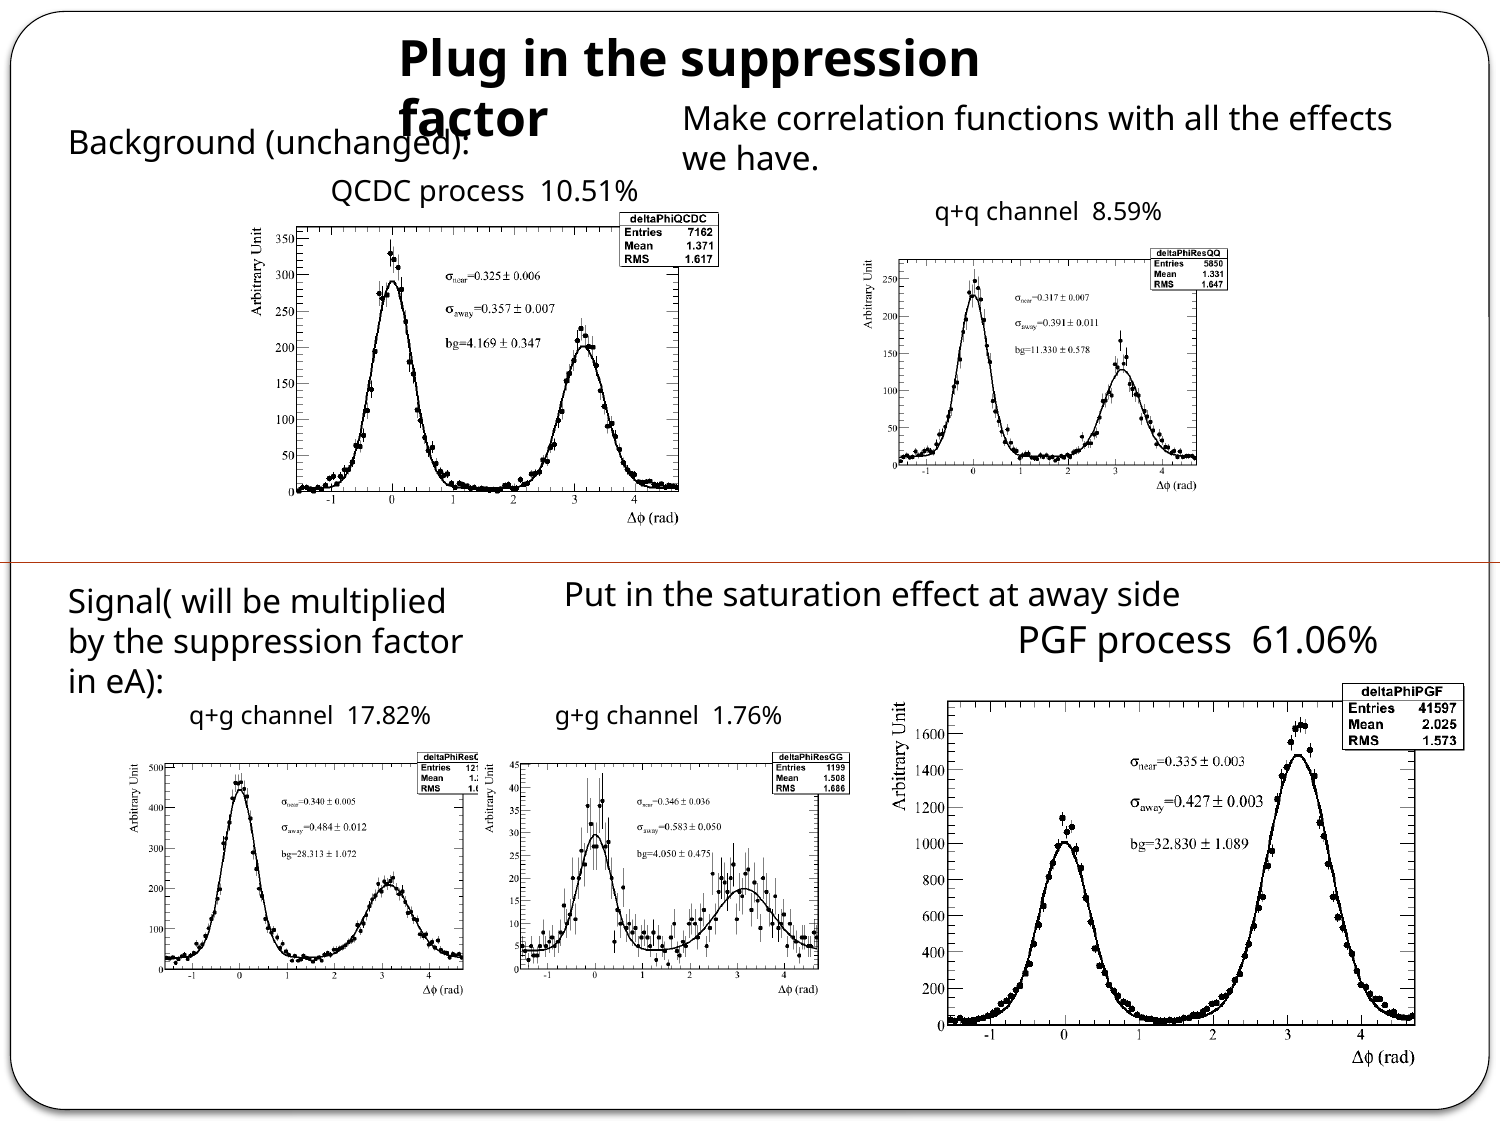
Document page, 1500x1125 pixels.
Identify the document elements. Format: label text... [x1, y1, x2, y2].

text_box q+q channel 8.59% [913, 188, 1178, 233]
text_box PGF process 61.06% [1002, 608, 1394, 668]
text_box q+g channel 17.82% [167, 708, 447, 738]
text_box Background (unchanged): [53, 113, 644, 169]
picture [880, 682, 1471, 1083]
picture [241, 211, 722, 540]
text_box Make correlation functions with all the effects we have. [667, 89, 1436, 185]
picture [856, 247, 1231, 504]
text_box Plug in the suppression factor [383, 19, 1117, 154]
text_box g+g channel 1.76% [533, 692, 798, 738]
text_box QCDC process 10.51% [315, 164, 654, 209]
picture [123, 751, 852, 1009]
text_box Put in the saturation effect at away side [549, 572, 1317, 621]
text_box Signal( will be multiplied by the suppression factor in eA): [53, 572, 491, 708]
